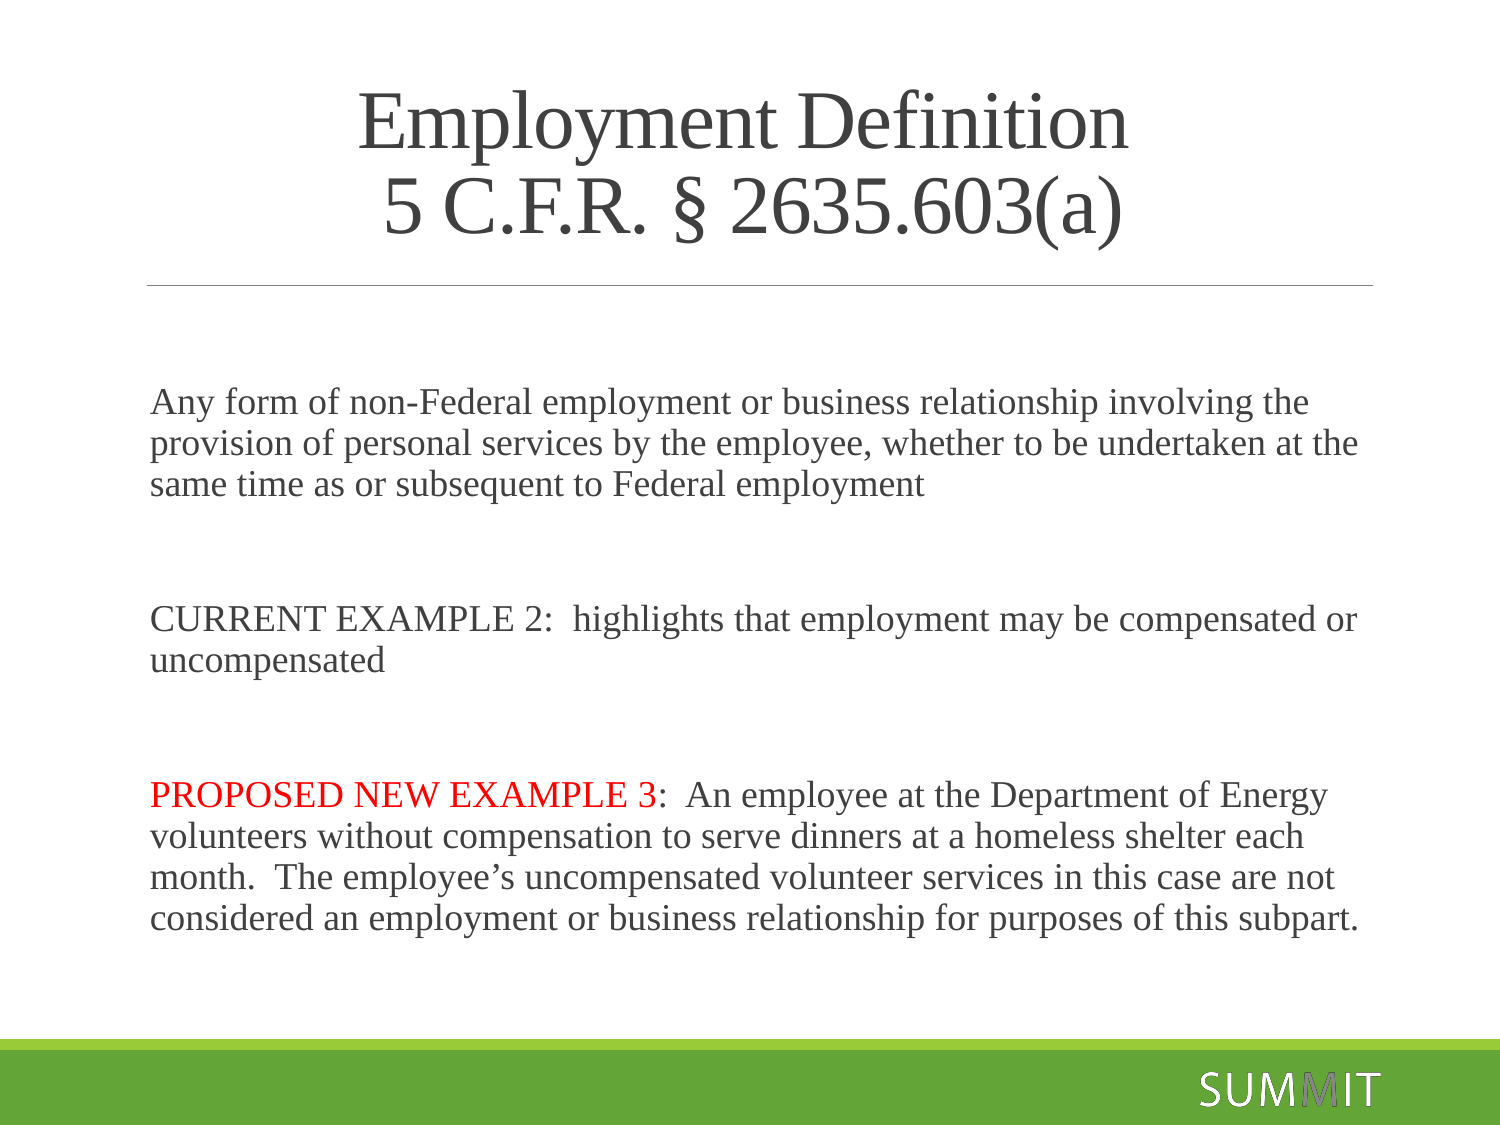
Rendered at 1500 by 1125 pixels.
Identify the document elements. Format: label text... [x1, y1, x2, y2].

title Employment Definition 5 C.F.R. § 2635.603(a) [135, 47, 1373, 285]
list Any form of non-Federal employment or business relationship involving the provision of personal services by the employee, whether to be undertaken at the same time as or subsequent to Federal employment CURRENT EXAMPLE 2: highlights that employment may be compensated or uncompensated PROPOSED NEW EXAMPLE 3: An employee at the Department of Energy volunteers without compensation to serve dinners at a homeless shelter each month. The employee’s uncompensated volunteer services in this case are not considered an employment or business relationship for purposes of this subpart. [135, 302, 1373, 963]
picture [1196, 1024, 1386, 1125]
